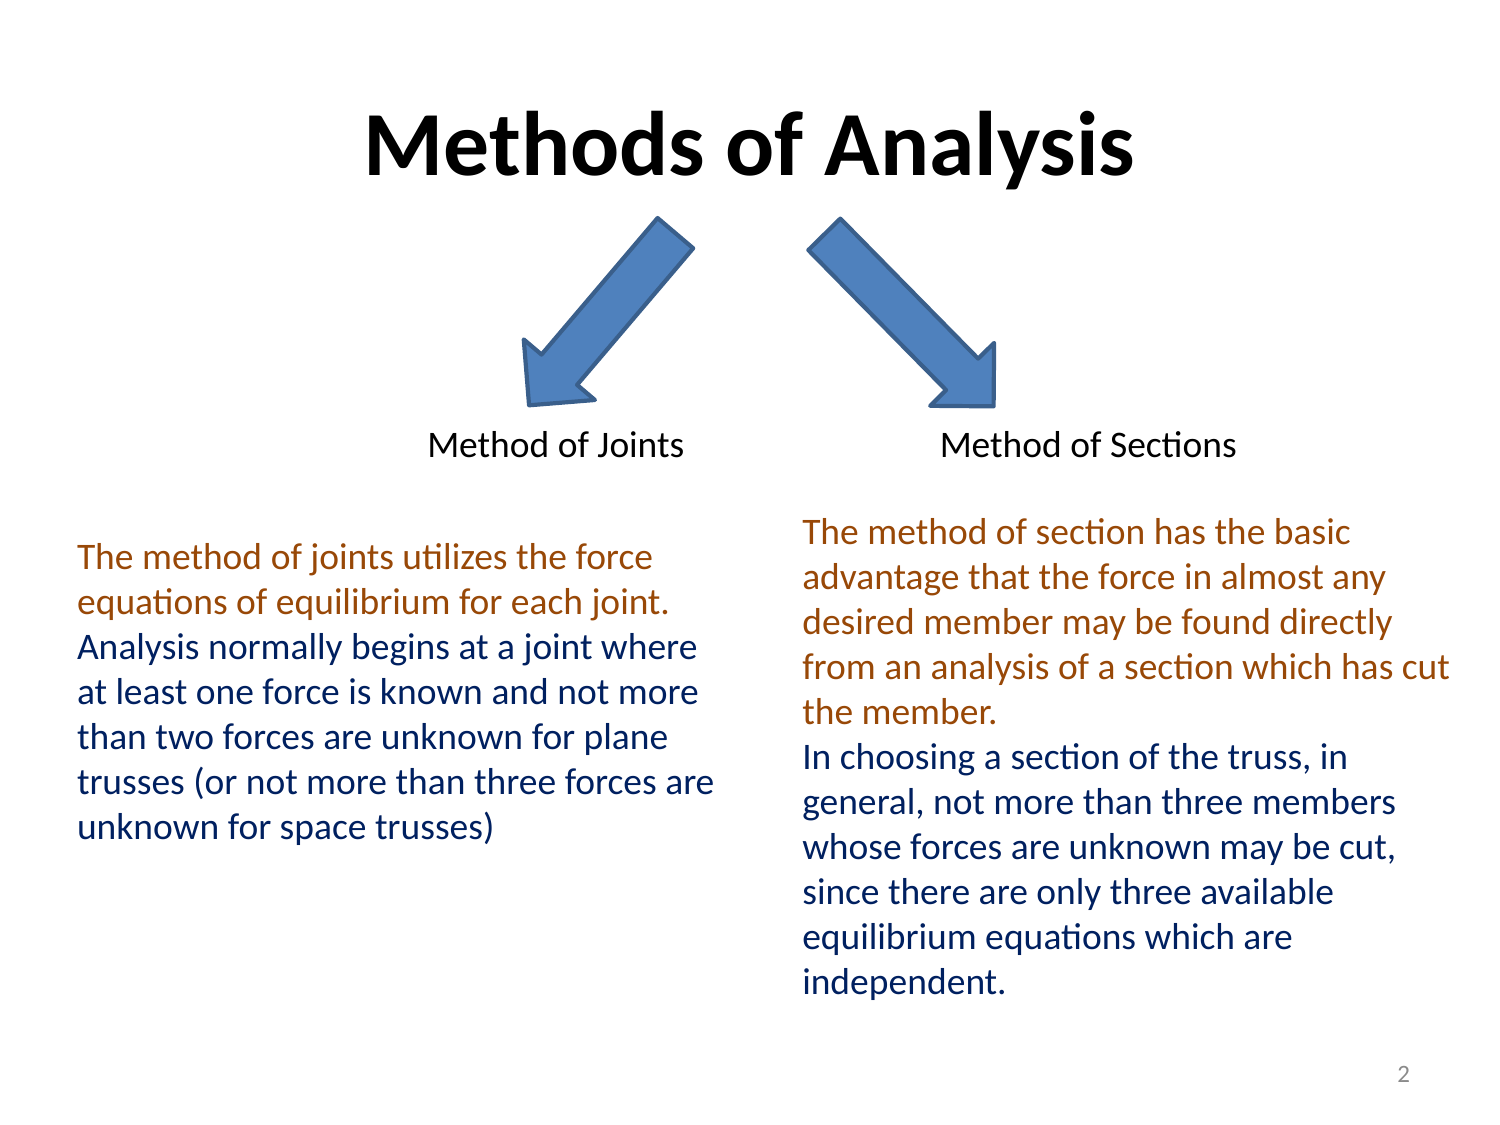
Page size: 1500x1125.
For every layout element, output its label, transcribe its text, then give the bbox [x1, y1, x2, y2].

title Methods of Analysis [75, 45, 1425, 233]
text_box The method of joints utilizes the force equations of equilibrium for each joint. Analysis normally begins at a joint where at least one force is known and not more than two forces are unknown for plane trusses (or not more than three forces are unknown for space trusses) [62, 524, 750, 855]
text_box Method of Sections [924, 412, 1325, 473]
text_box Method of Joints [412, 412, 750, 473]
slide_number 2 [1074, 1042, 1425, 1103]
text_box [521, 215, 696, 408]
text_box [806, 216, 997, 409]
text_box The method of section has the basic advantage that the force in almost any desired member may be found directly from an analysis of a section which has cut the member. In choosing a section of the truss, in general, not more than three members whose forces are unknown may be cut, since there are only three available equilibrium equations which are independent. [787, 499, 1475, 1010]
